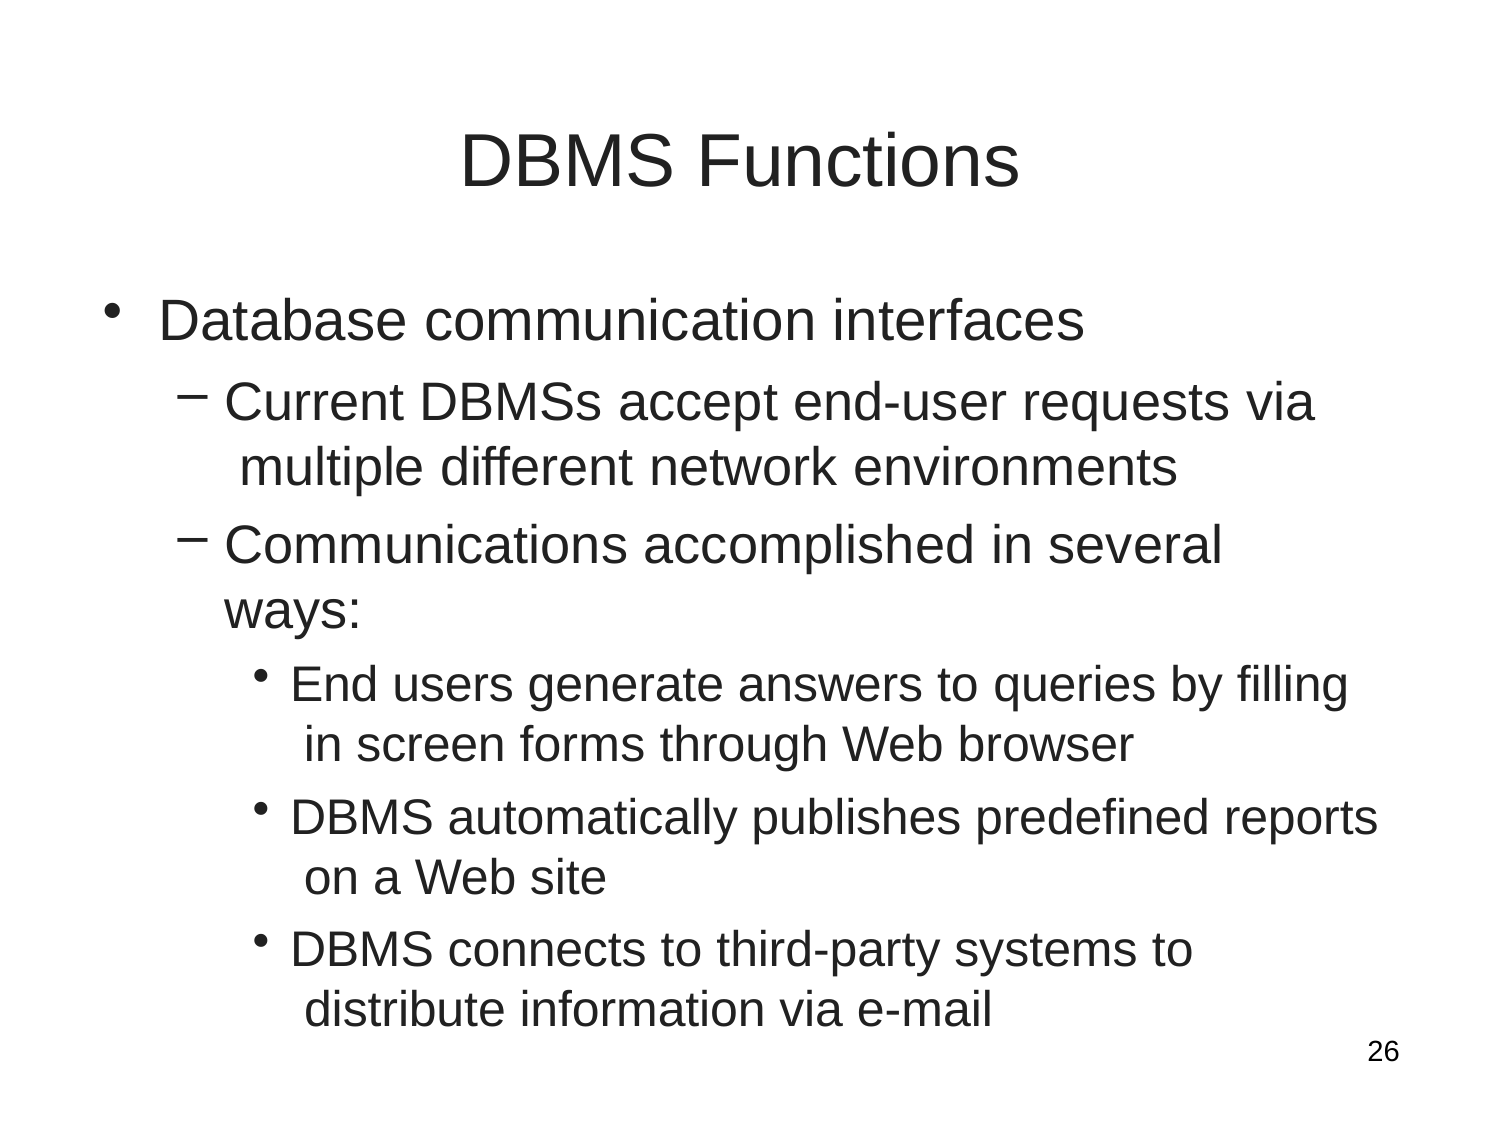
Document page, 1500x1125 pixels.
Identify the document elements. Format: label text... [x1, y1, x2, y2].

title DBMS Functions [321, 109, 1178, 265]
slide_number 26 [1361, 1033, 1402, 1125]
text_box Database communication interfaces Current DBMSs accept end-user requests via multiple different network environments Communications accomplished in several ways: End users generate answers to queries by filling in screen forms through Web browser DBMS automatically publishes predefined reports on a Web site DBMS connects to third-party systems to distribute information via e-mail [100, 265, 1386, 1037]
